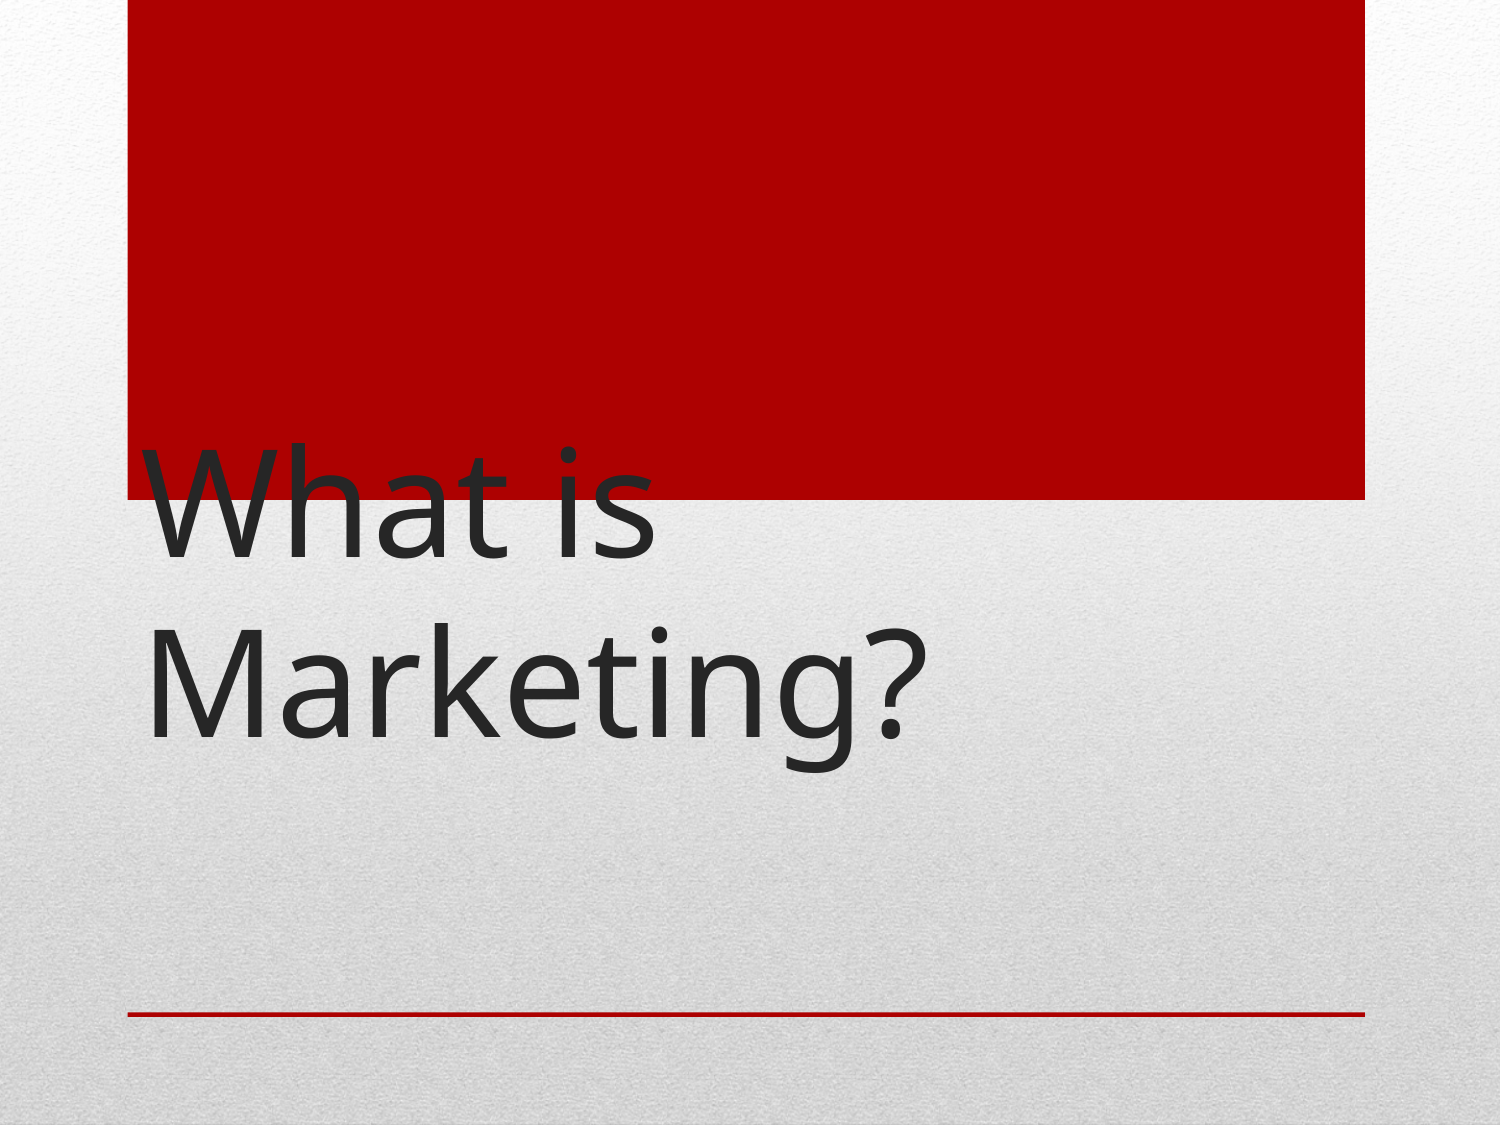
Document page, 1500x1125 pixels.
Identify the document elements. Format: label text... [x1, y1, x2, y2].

title What is Marketing? [125, 525, 1363, 775]
